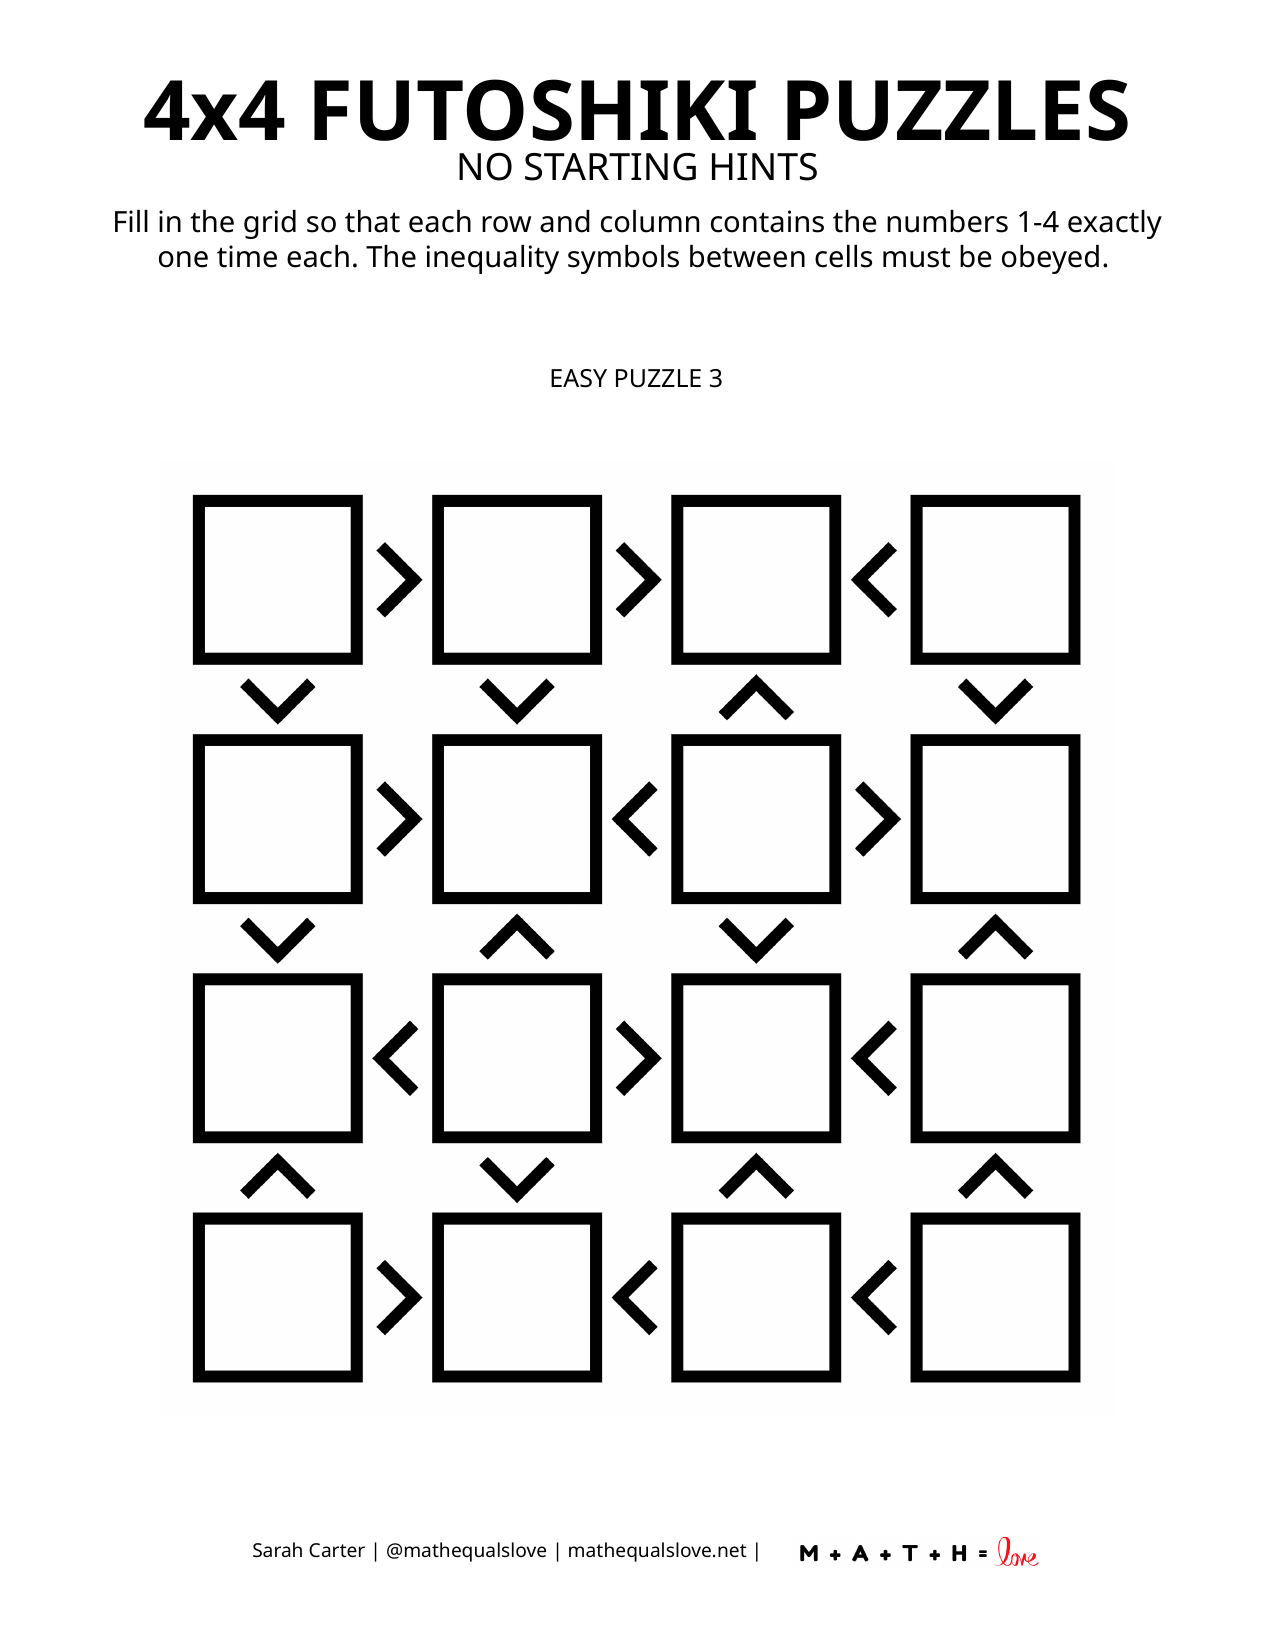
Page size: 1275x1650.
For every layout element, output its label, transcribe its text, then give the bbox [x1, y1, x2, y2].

text_box EASY PUZZLE 3 [158, 362, 1115, 414]
text_box Sarah Carter | @mathequalslove | mathequalslove.net | [237, 1531, 1071, 1570]
text_box Fill in the grid so that each row and column contains the numbers 1-4 exactly one time each. The inequality symbols between cells must be obeyed. [0, 196, 1275, 281]
text_box 4x4 FUTOSHIKI PUZZLES [77, 50, 1198, 135]
picture [157, 459, 1116, 1418]
text_box NO STARTING HINTS [0, 135, 1275, 196]
picture [791, 1534, 1046, 1570]
